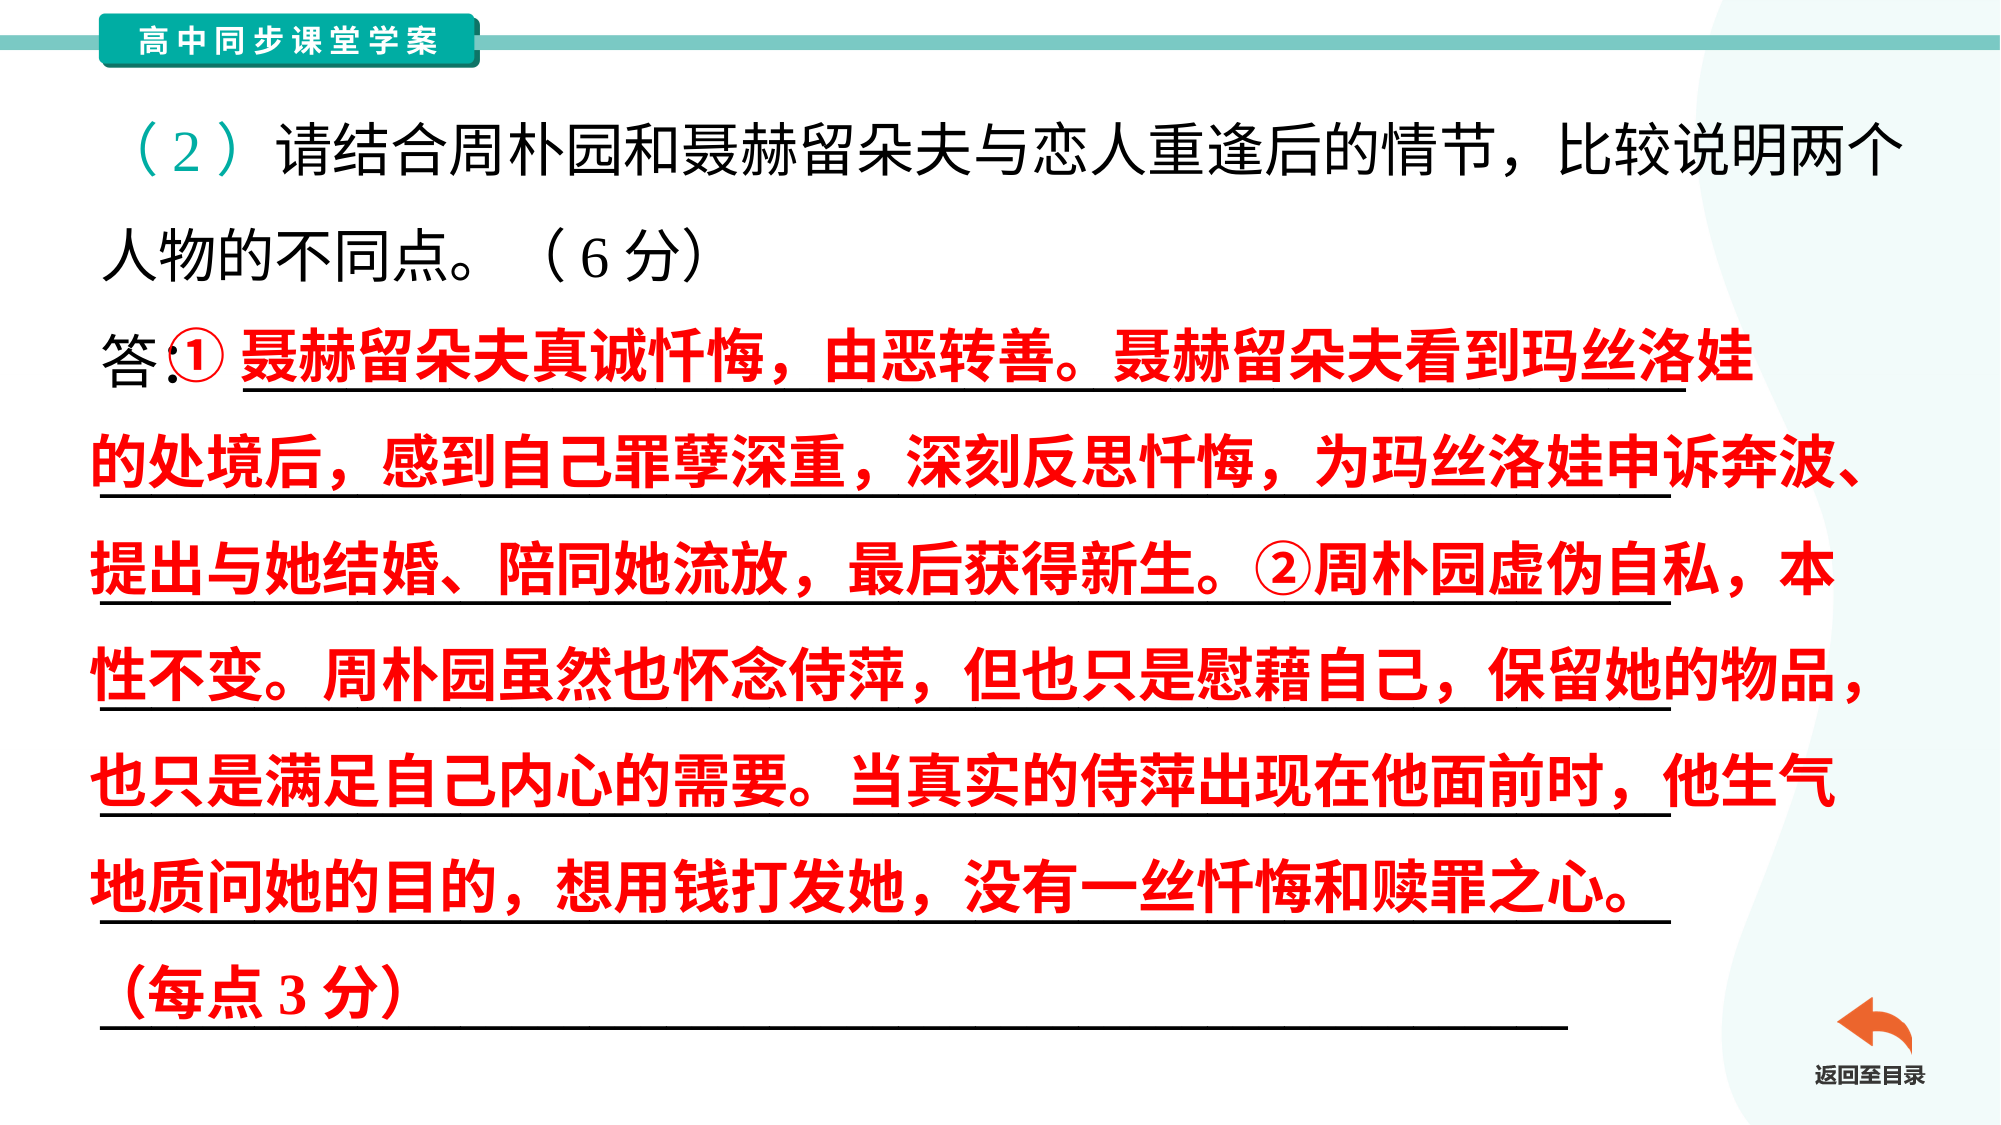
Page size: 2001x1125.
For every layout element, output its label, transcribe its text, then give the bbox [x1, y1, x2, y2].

text_box ①聂赫留朵夫真诚忏悔，由恶转善。聂赫留朵夫看到玛丝洛娃 的处境后，感到自己罪孽深重，深刻反思忏悔，为玛丝洛娃申诉奔波、 提出与她结婚、陪同她流放，最后获得新生。②周朴园虚伪自私，本 性不变。周朴园虽然也怀念侍萍，但也只是慰藉自己，保留她的物品， 也只是满足自己内心的需要。当真实的侍萍出现在他面前时，他生气 地质问她的目的，想用钱打发她，没有一丝忏悔和赎罪之心。 （每点3分） [89, 283, 1889, 1027]
picture [0, 0, 2000, 1125]
text_box （2）请结合周朴园和聂赫留朵夫与恋人重逢后的情节，比较说明两个 人物的不同点。（6分） 答： ________________________________________________________ _____________________________________________________________ _____________________________________________________________ _____________________________________________________________ _____________________________________________________________ _____________________________________________________________ _________________________________________________________ [100, 76, 1899, 1033]
